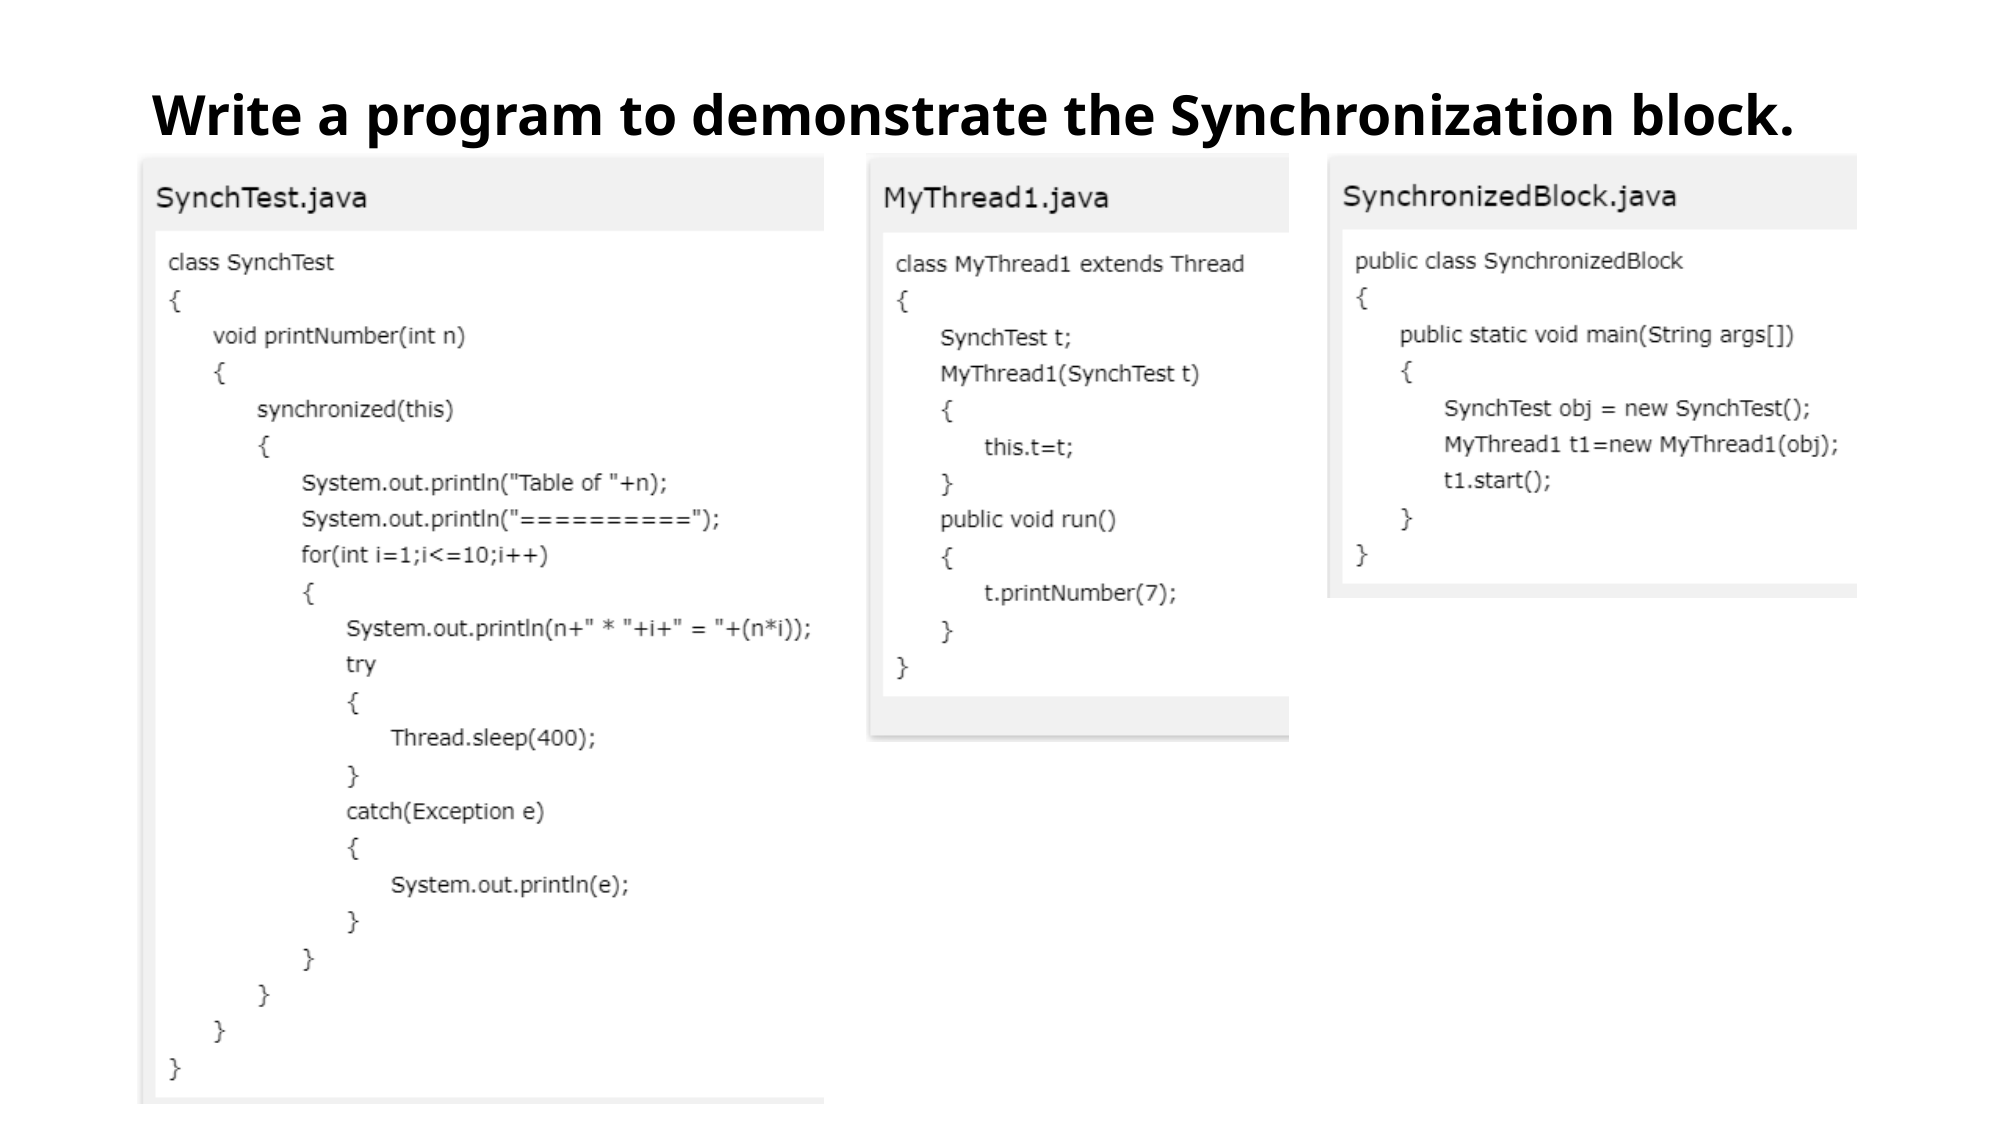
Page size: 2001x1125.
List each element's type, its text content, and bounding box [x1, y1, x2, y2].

title Write a program to demonstrate the Synchronization block. [137, 59, 1863, 176]
picture [1327, 153, 1857, 598]
picture [137, 153, 824, 1104]
picture [866, 153, 1289, 742]
